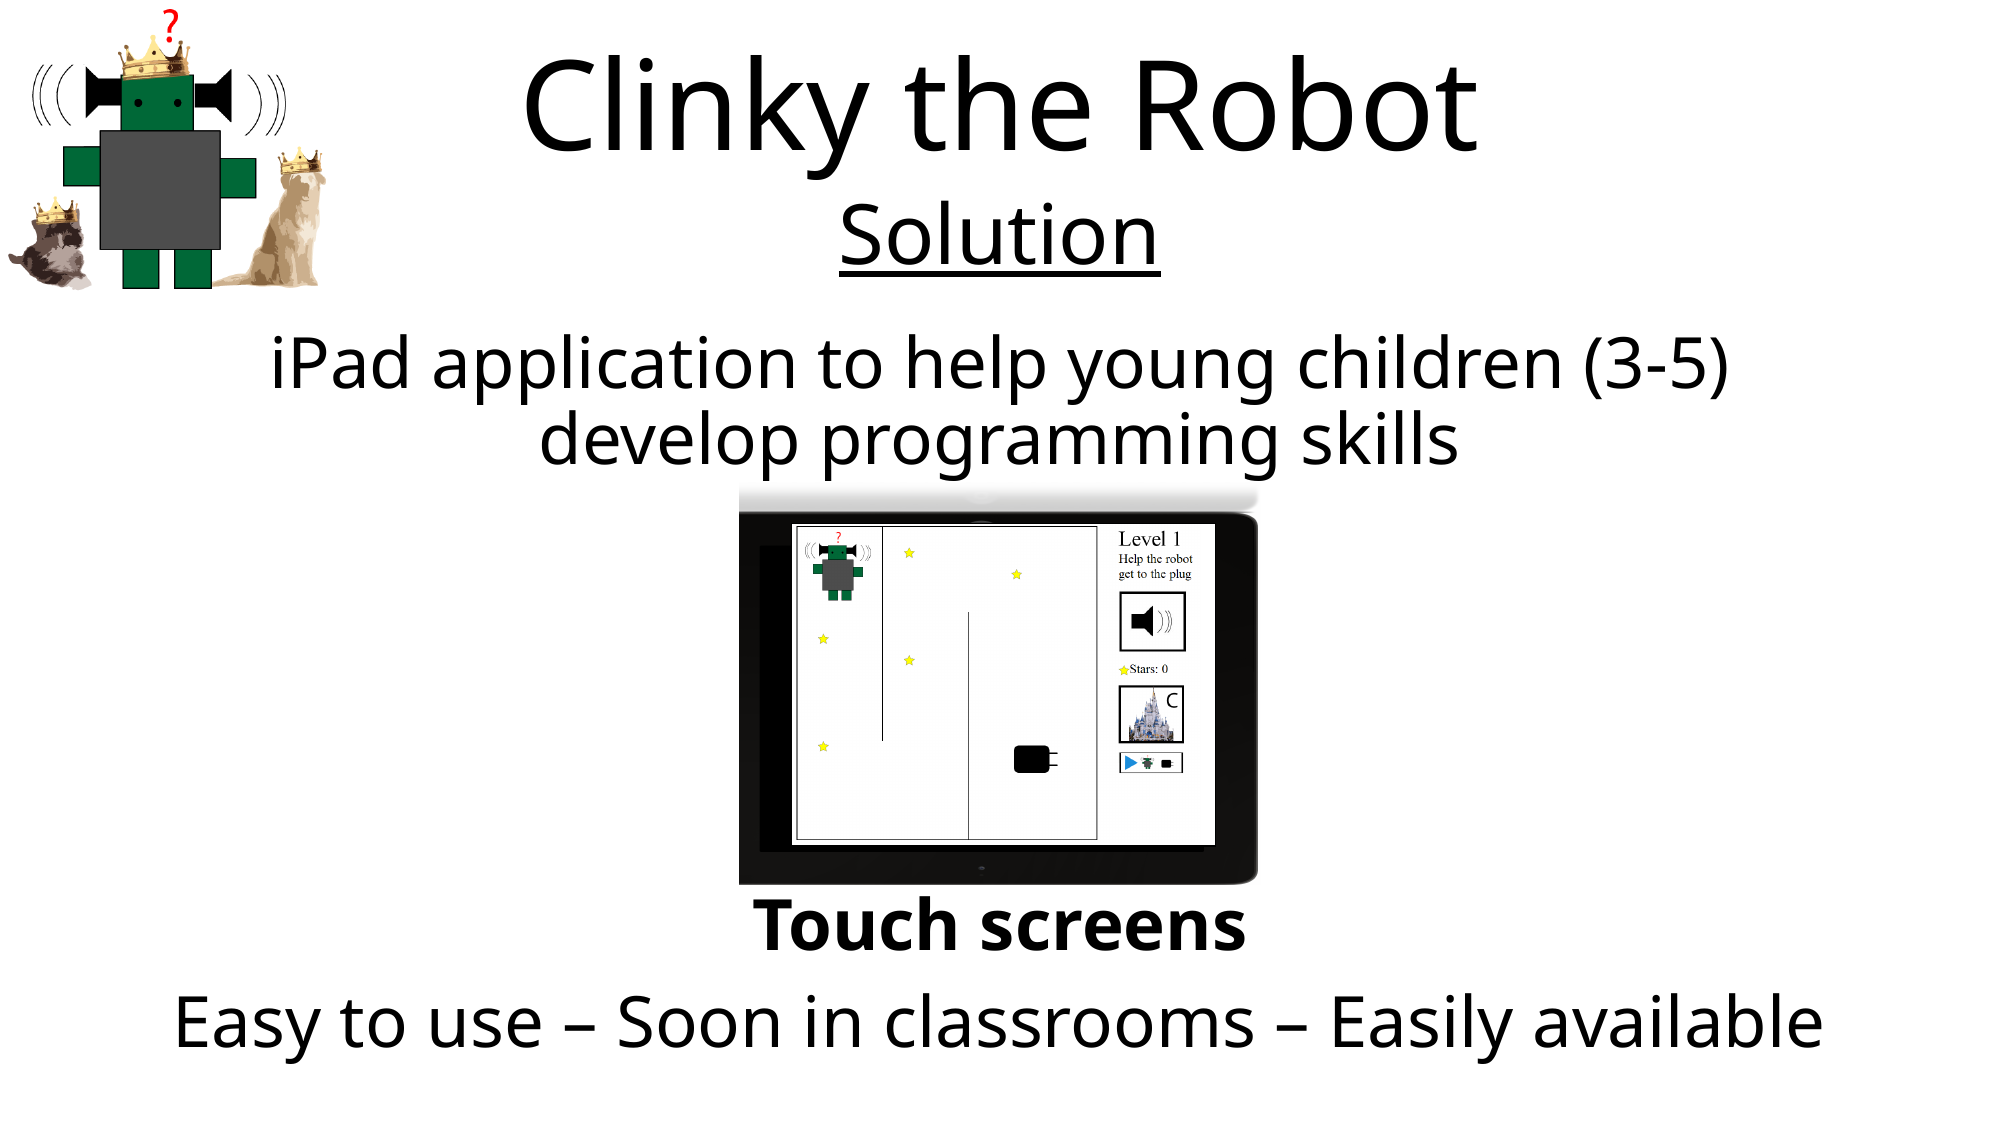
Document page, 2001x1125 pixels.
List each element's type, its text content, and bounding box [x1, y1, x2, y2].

subtitle Solution [356, 184, 1810, 298]
title Clinky the Robot [356, 30, 1750, 184]
text_box iPad application to help young children (3-5) develop programming skills Touch screens Easy to use – Soon in classrooms – Easily available [142, 319, 1858, 1125]
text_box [738, 482, 1261, 885]
picture [0, 0, 356, 305]
